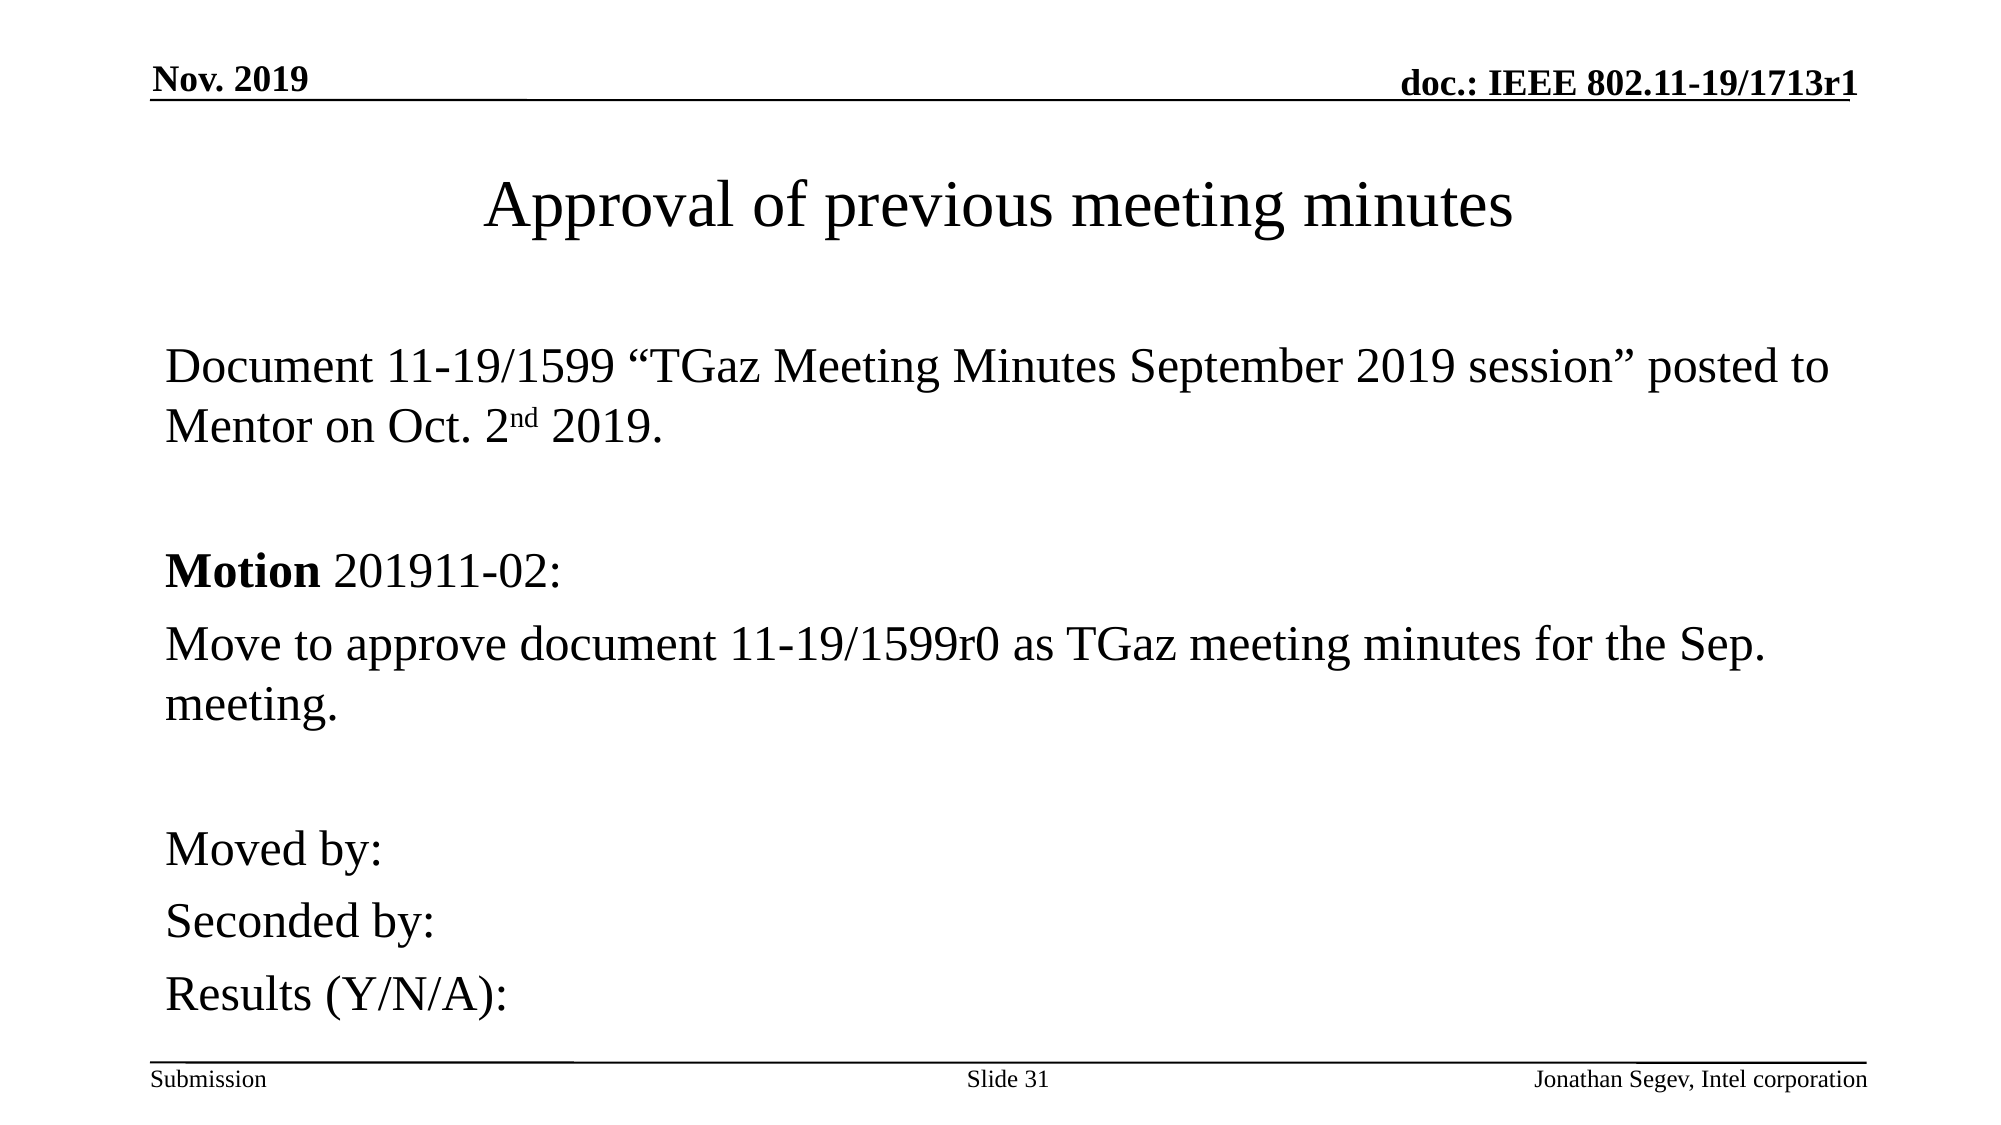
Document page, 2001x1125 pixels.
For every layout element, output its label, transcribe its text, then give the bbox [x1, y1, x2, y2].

slide_number Slide 31 [950, 1061, 1067, 1123]
footer Jonathan Segev, Intel corporation [1171, 1061, 1869, 1093]
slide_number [152, 54, 563, 100]
list Document 11-19/1599 “TGaz Meeting Minutes September 2019 session” posted to Mentor on Oct. 2nd 2019. Motion 201911-02: Move to approve document 11-19/1599r0 as TGaz meeting minutes for the Sep. meeting. Moved by: Seconded by: Results (Y/N/A): [149, 324, 1850, 1000]
title Approval of previous meeting minutes [149, 112, 1850, 288]
